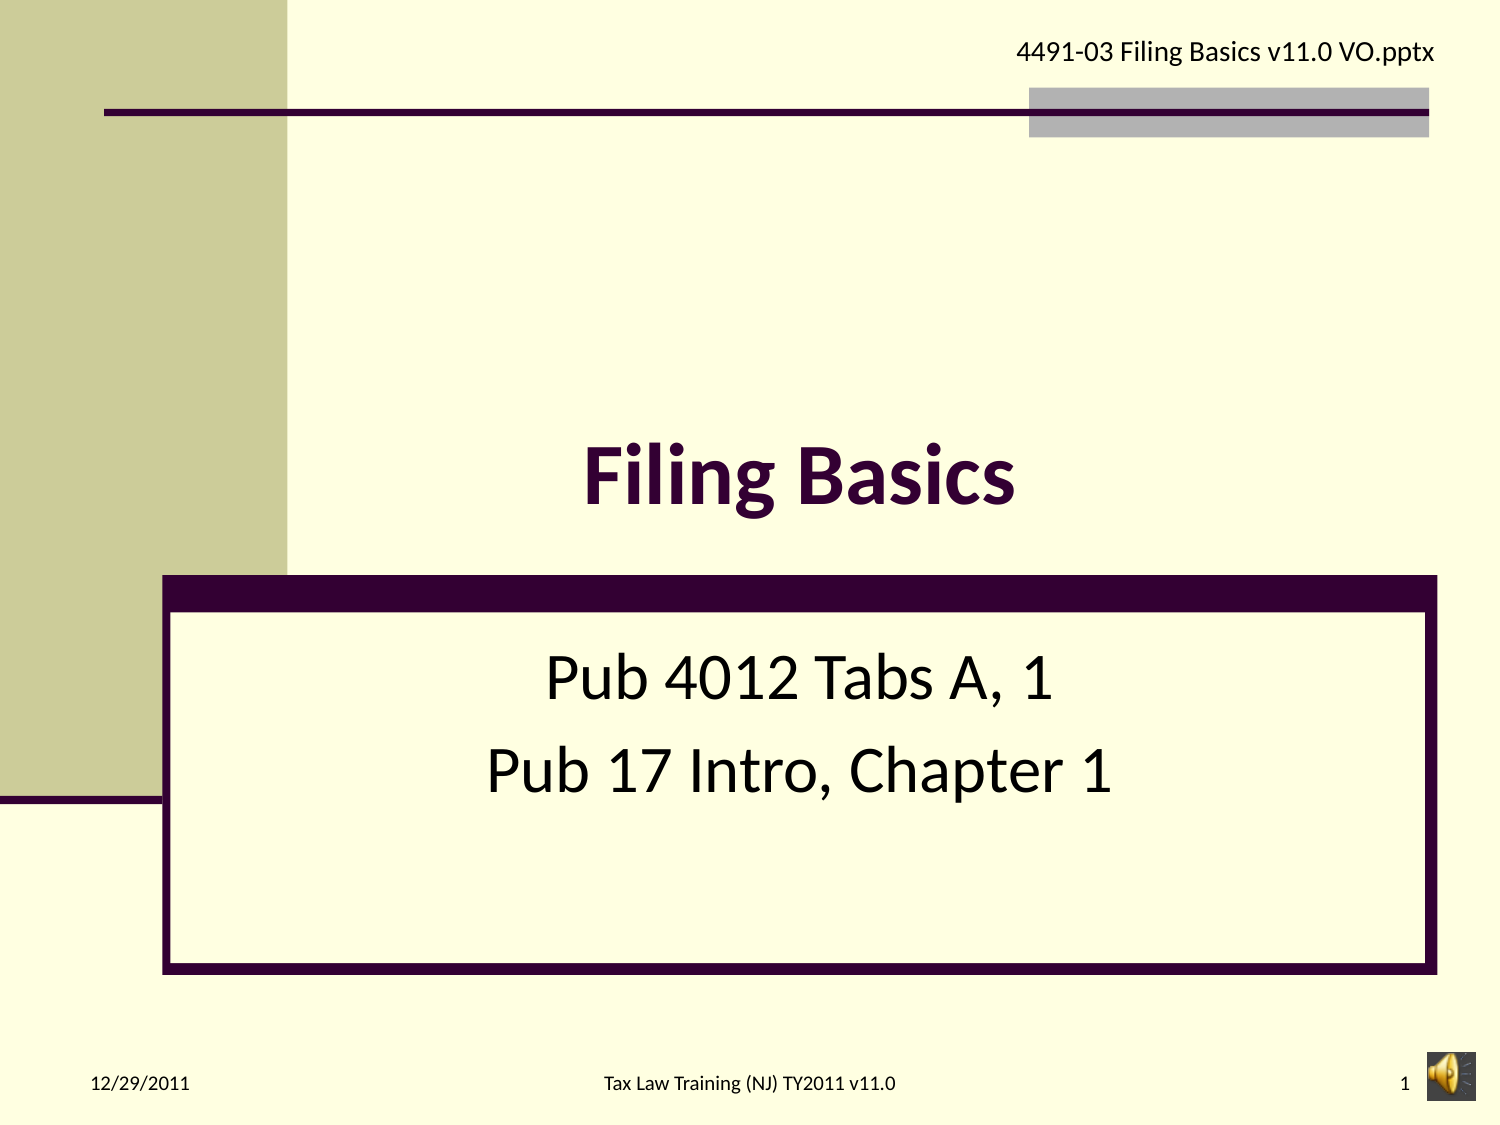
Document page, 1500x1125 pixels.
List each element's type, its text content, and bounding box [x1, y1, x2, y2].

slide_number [74, 1049, 426, 1103]
title Filing Basics [162, 349, 1438, 591]
subtitle Pub 4012 Tabs A, 1 Pub 17 Intro, Chapter 1 [187, 624, 1413, 950]
slide_number 1 [1074, 1049, 1426, 1103]
text_box 4491-03 Filing Basics v11.0 VO.pptx [487, 24, 1450, 75]
picture [1426, 1051, 1477, 1102]
text_box [149, 1025, 463, 1101]
footer Tax Law Training (NJ) TY2011 v11.0 [512, 1049, 988, 1103]
